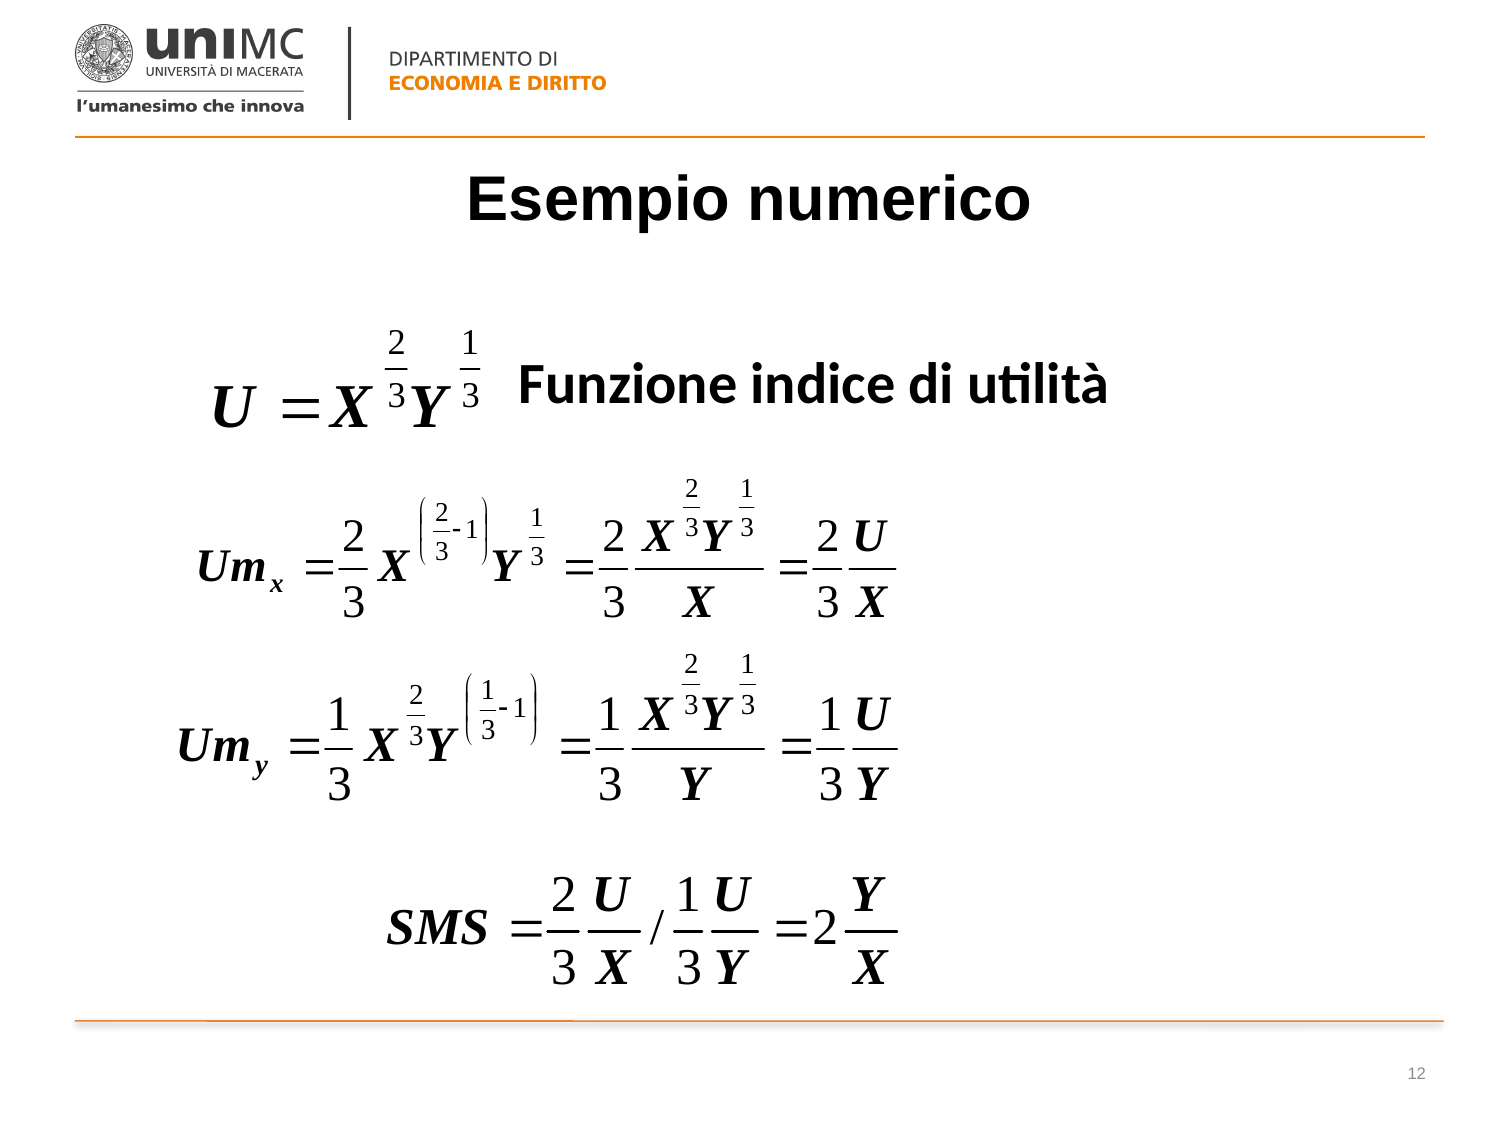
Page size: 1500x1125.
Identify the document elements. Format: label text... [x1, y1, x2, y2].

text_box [203, 313, 491, 444]
text_box Funzione indice di utilità [504, 338, 1322, 423]
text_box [375, 862, 908, 997]
slide_number 12 [1091, 1042, 1442, 1103]
title Esempio numerico [75, 149, 1425, 241]
picture [75, 24, 1425, 138]
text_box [170, 641, 908, 812]
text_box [191, 464, 907, 628]
